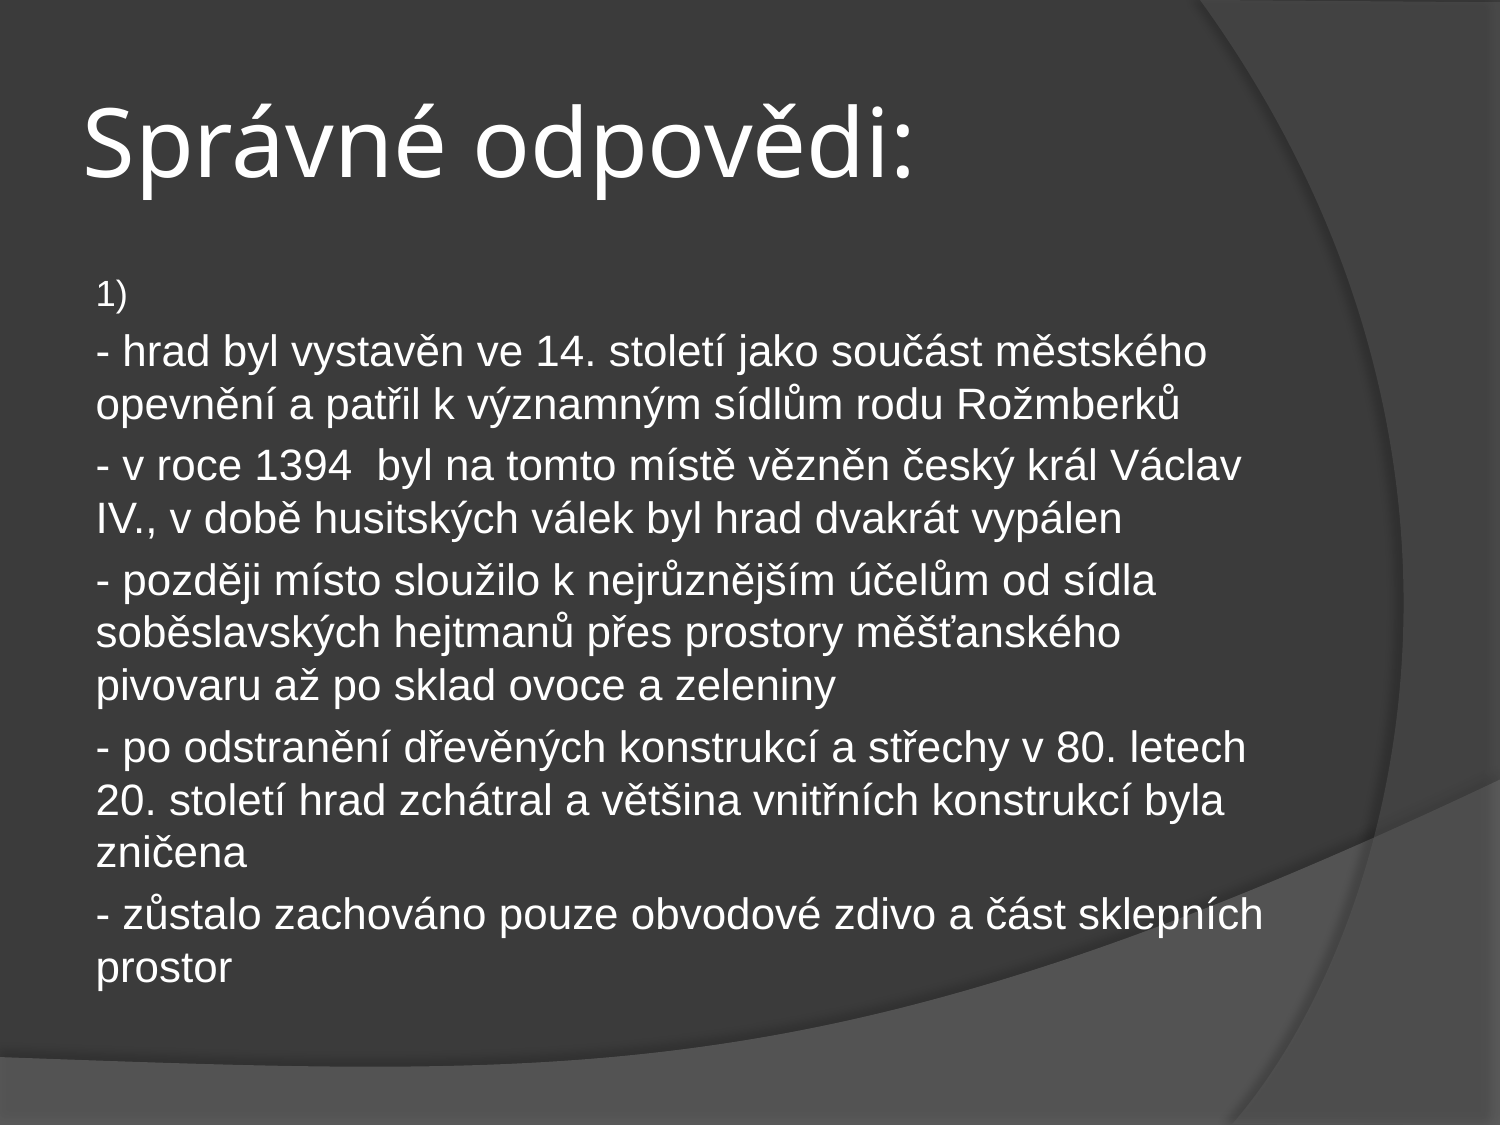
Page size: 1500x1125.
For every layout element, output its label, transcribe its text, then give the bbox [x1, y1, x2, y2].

title Správné odpovědi: [75, 45, 1300, 233]
list 1) - hrad byl vystavěn ve 14. století jako součást městského opevnění a patřil k významným sídlům rodu Rožmberků - v roce 1394 byl na tomto místě vězněn český král Václav IV., v době husitských válek byl hrad dvakrát vypálen - později místo sloužilo k nejrůznějším účelům od sídla soběslavských hejtmanů přes prostory měšťanského pivovaru až po sklad ovoce a zeleniny - po odstranění dřevěných konstrukcí a střechy v 80. letech 20. století hrad zchátral a většina vnitřních konstrukcí byla zničena - zůstalo zachováno pouze obvodové zdivo a část sklepních prostor [75, 262, 1300, 1005]
